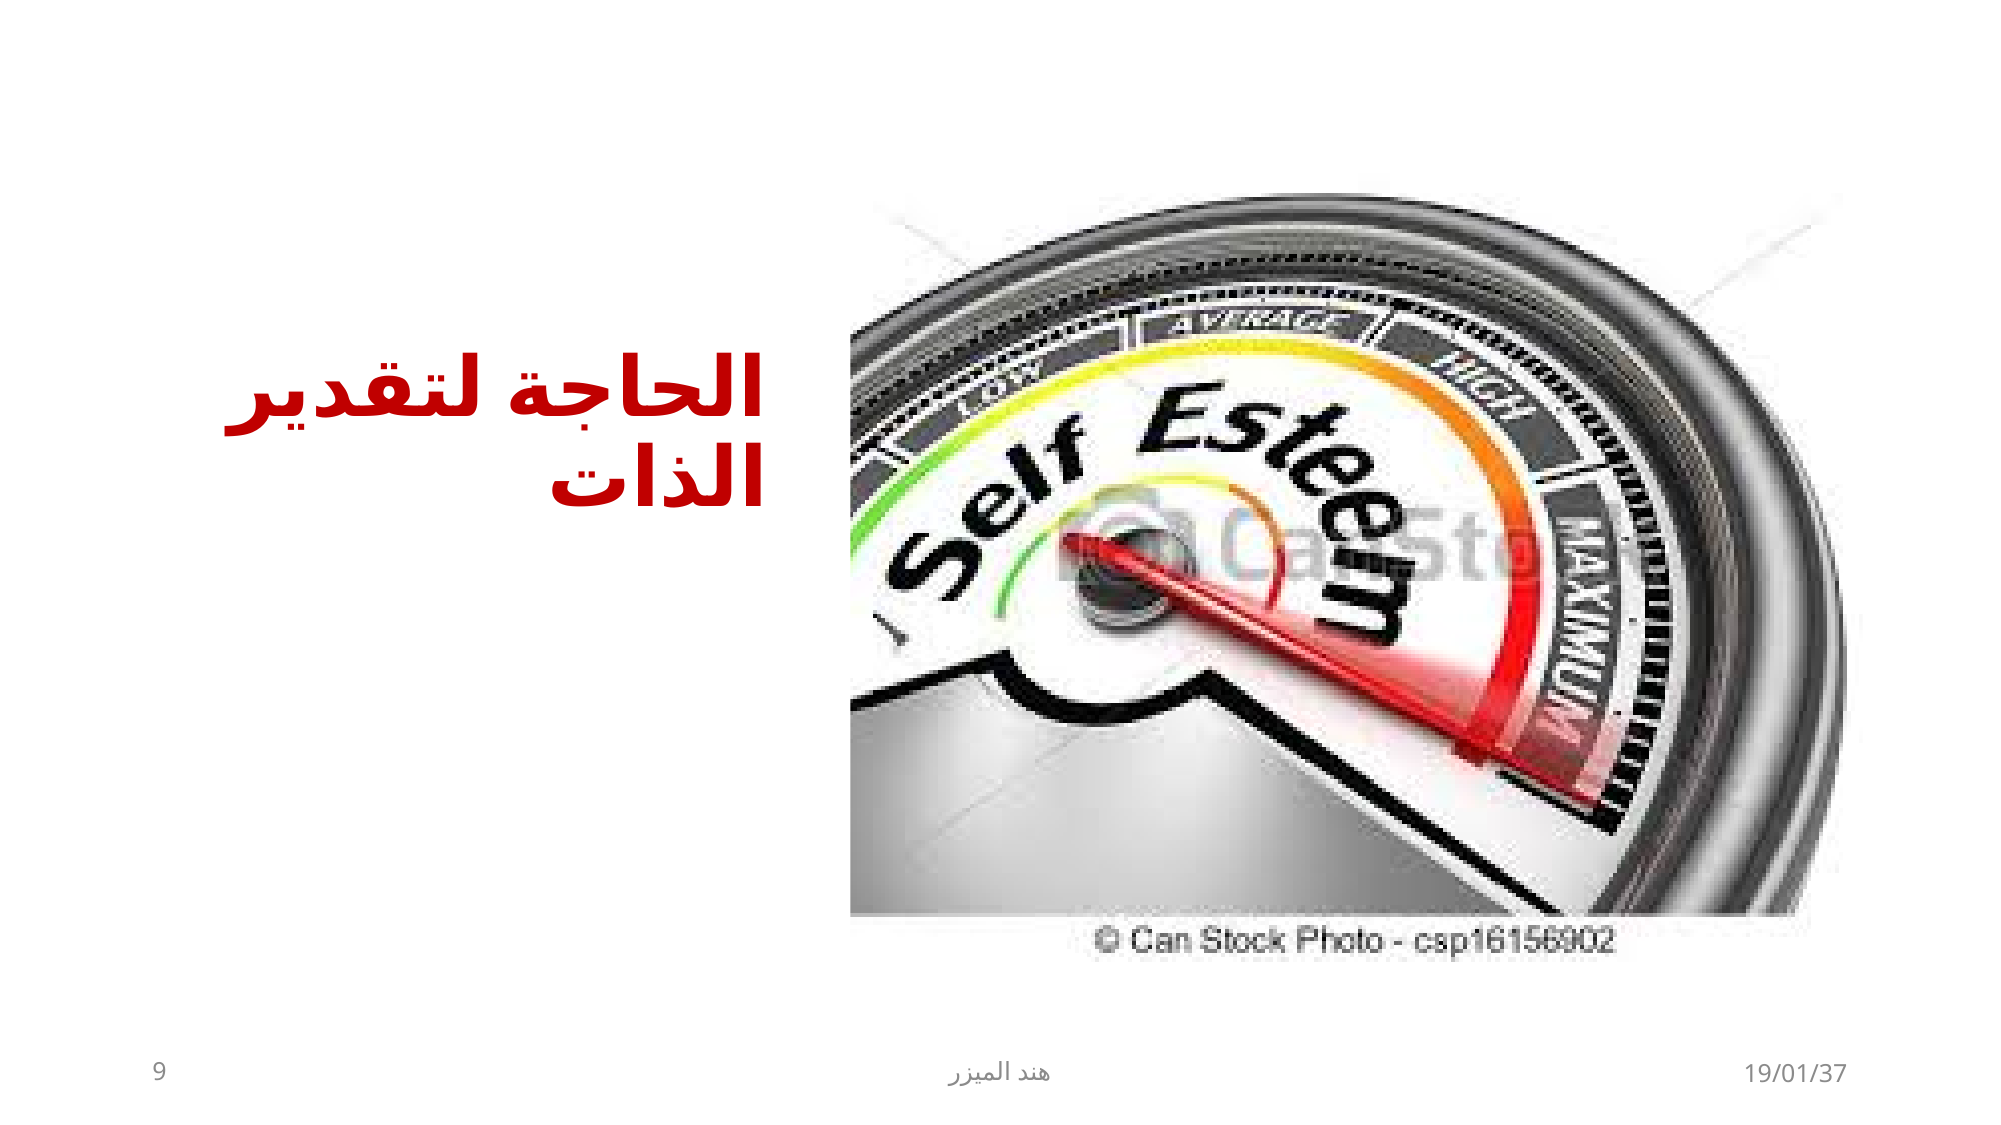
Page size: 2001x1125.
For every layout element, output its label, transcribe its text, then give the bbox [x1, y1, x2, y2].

picture [850, 161, 1863, 962]
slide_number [1412, 1042, 1863, 1103]
list الحاجة لتقدير الذات [137, 337, 783, 963]
footer هند الميزر [662, 1042, 1338, 1103]
slide_number 9 [137, 1042, 588, 1103]
